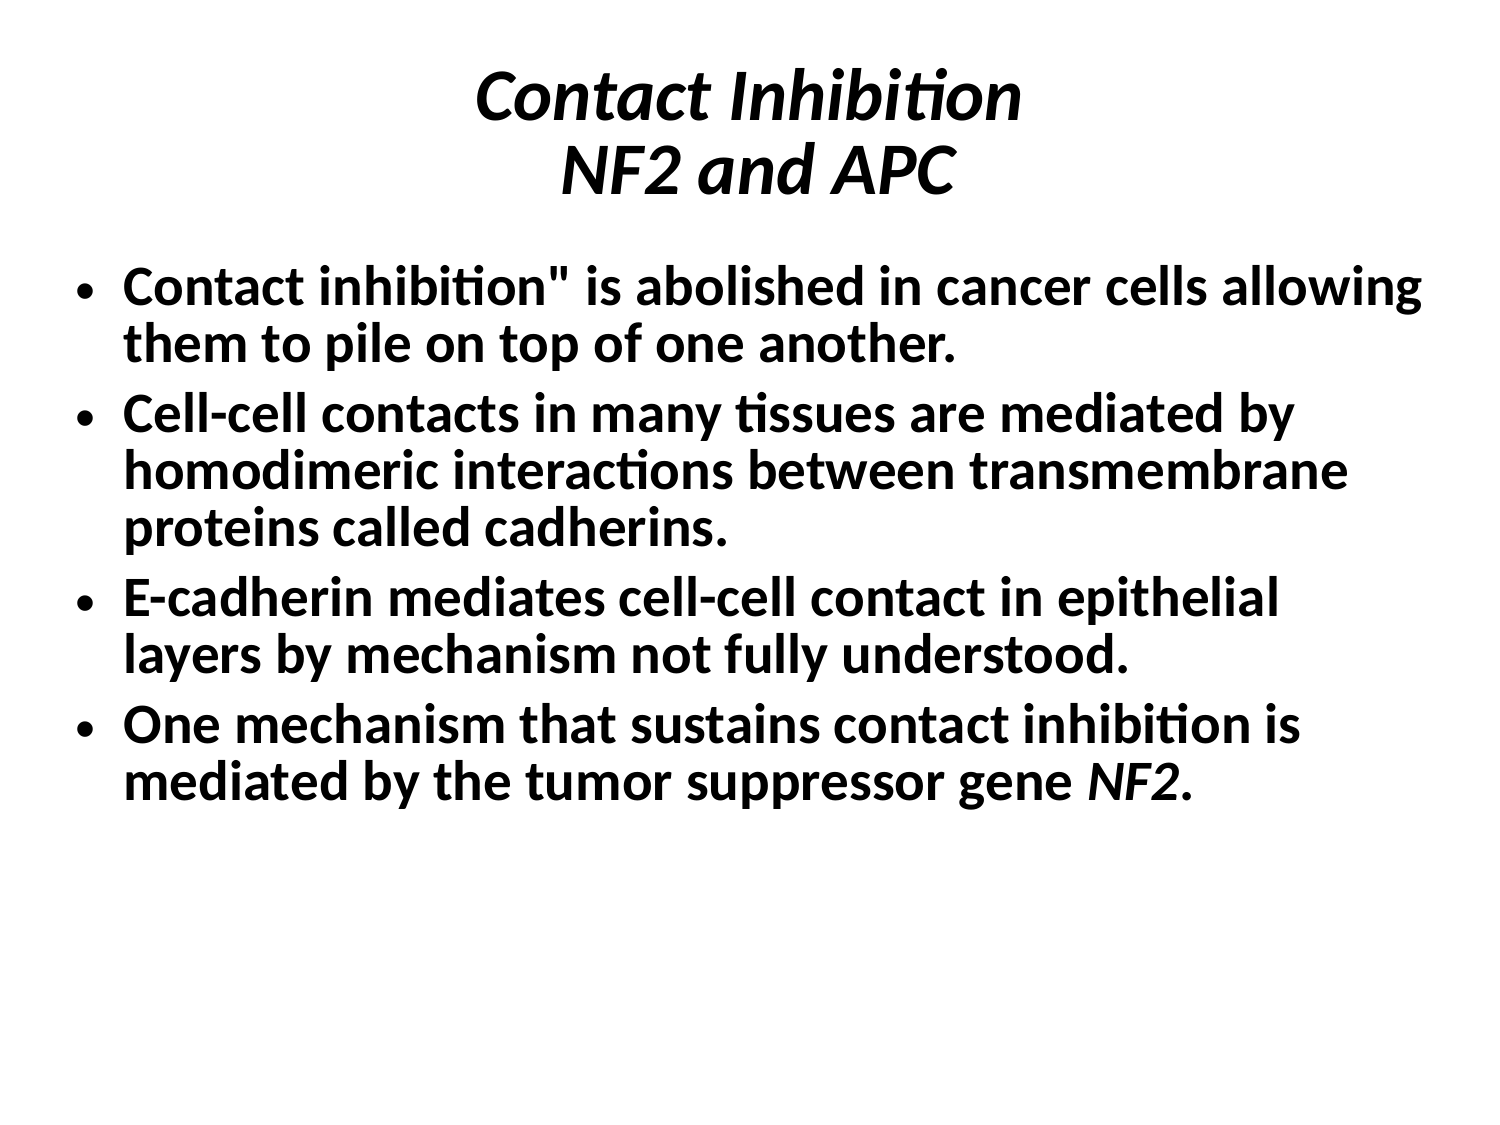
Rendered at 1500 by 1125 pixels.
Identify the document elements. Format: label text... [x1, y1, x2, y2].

title Contact Inhibition NF2 and APC [75, 45, 1425, 233]
list Contact inhibition" is abolished in cancer cells allowing them to pile on top of one another. Cell-cell contacts in many tissues are mediated by homodimeric interactions between transmembrane proteins called cadherins. E-cadherin mediates cell-cell contact in epithelial layers by mechanism not fully understood. One mechanism that sustains contact inhibition is mediated by the tumor suppressor gene NF2. [75, 262, 1425, 1005]
